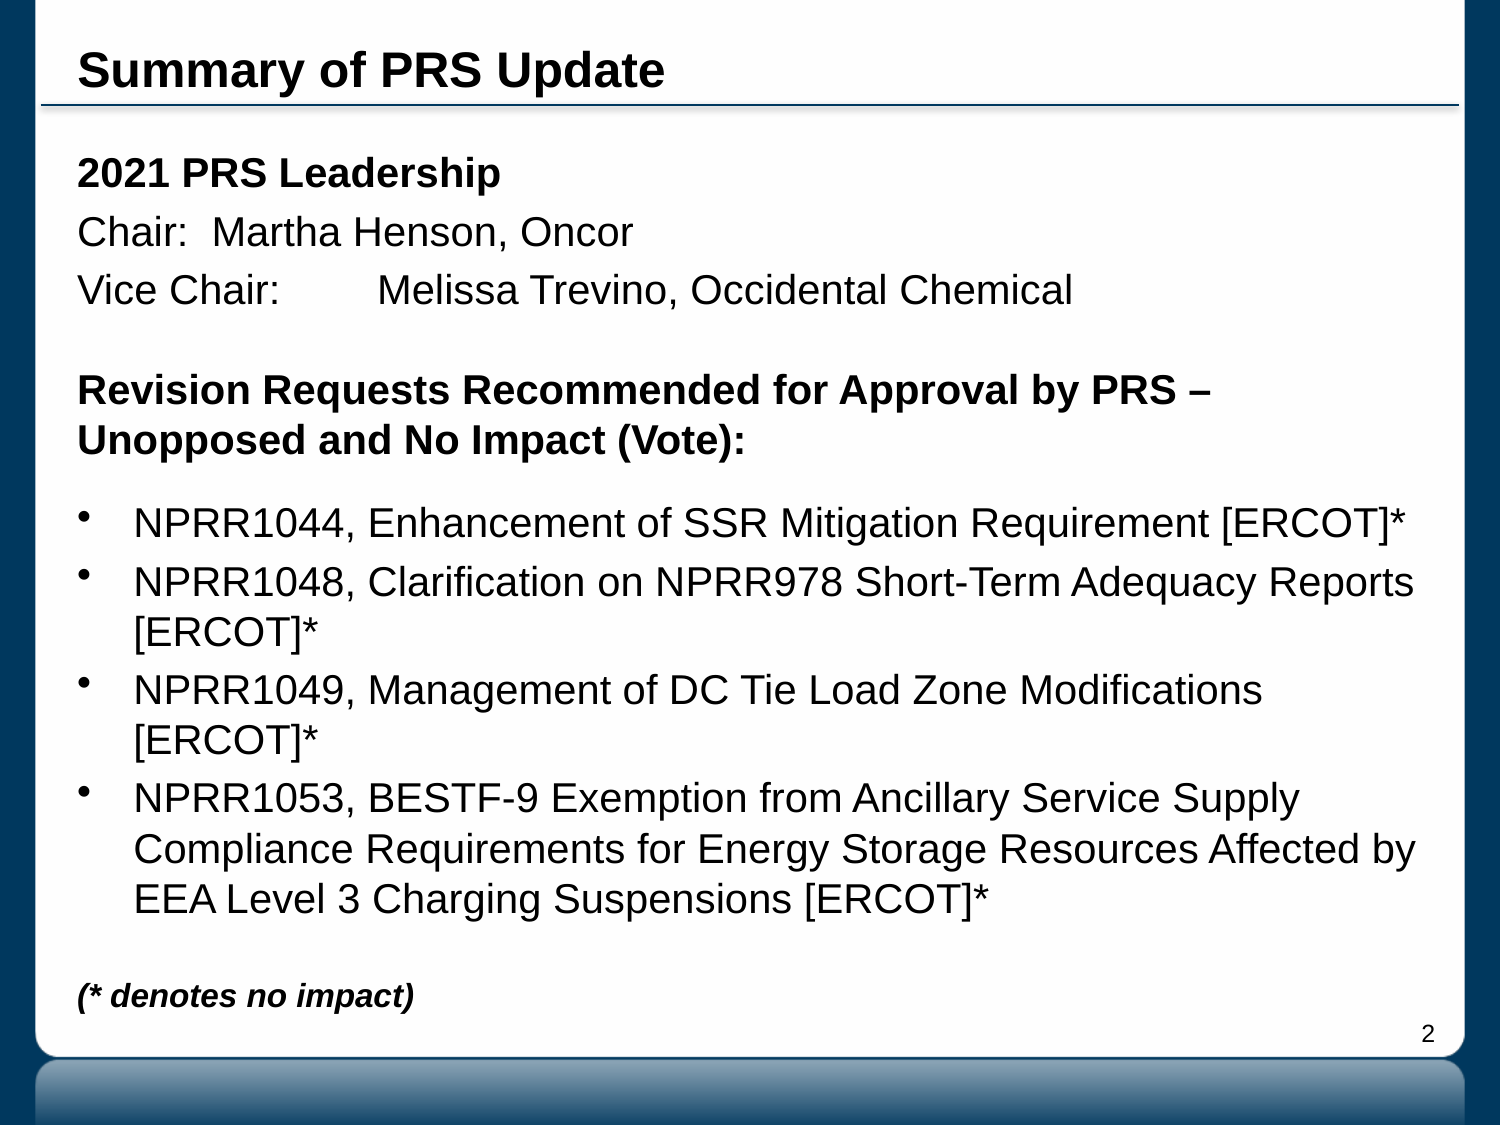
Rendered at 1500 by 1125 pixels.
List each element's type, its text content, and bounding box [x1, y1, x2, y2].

text_box 2021 PRS Leadership Chair: Martha Henson, Oncor Vice Chair: Melissa Trevino, Occidental Chemical Revision Requests Recommended for Approval by PRS – Unopposed and No Impact (Vote): NPRR1044, Enhancement of SSR Mitigation Requirement [ERCOT]* NPRR1048, Clarification on NPRR978 Short-Term Adequacy Reports [ERCOT]* NPRR1049, Management of DC Tie Load Zone Modifications [ERCOT]* NPRR1053, BESTF-9 Exemption from Ancillary Service Supply Compliance Requirements for Energy Storage Resources Affected by EEA Level 3 Charging Suspensions [ERCOT]* (* denotes no impact) [62, 138, 1450, 1049]
picture [35, 0, 1465, 1125]
title Summary of PRS Update [62, 29, 1450, 106]
